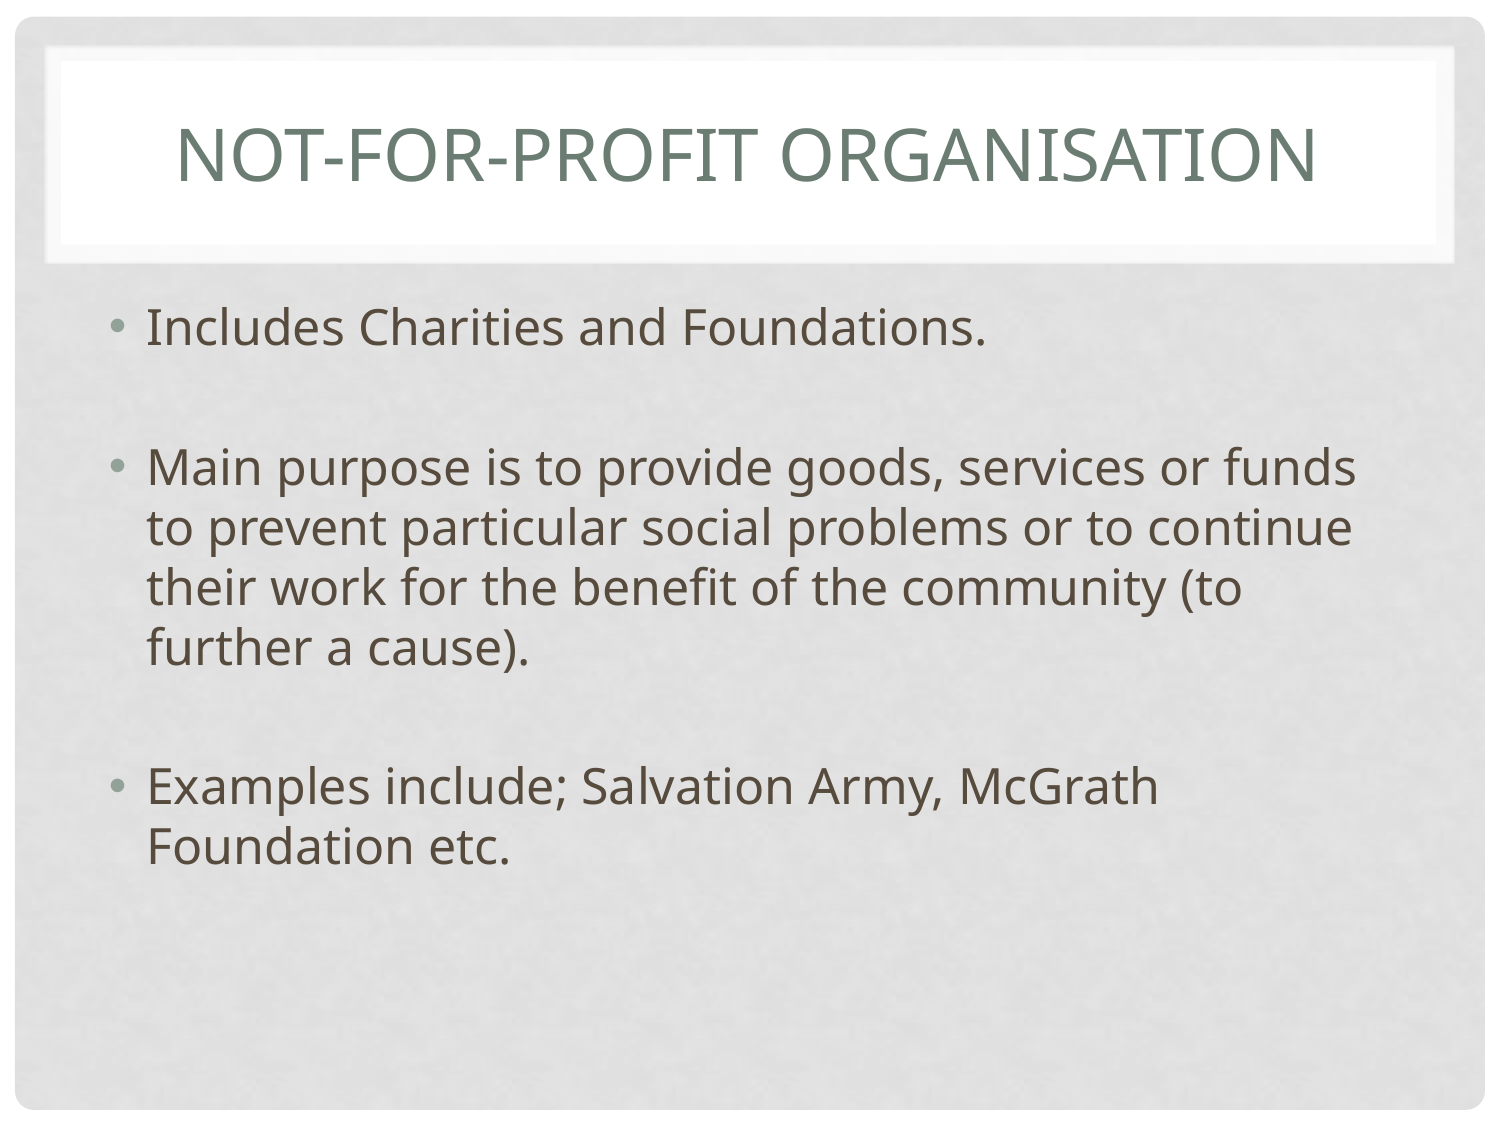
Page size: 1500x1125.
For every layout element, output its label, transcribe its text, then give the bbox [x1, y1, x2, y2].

list Includes Charities and Foundations. Main purpose is to provide goods, services or funds to prevent particular social problems or to continue their work for the benefit of the community (to further a cause). Examples include; Salvation Army, McGrath Foundation etc. [75, 287, 1425, 1005]
title Not-for-profit organisation [69, 66, 1425, 238]
